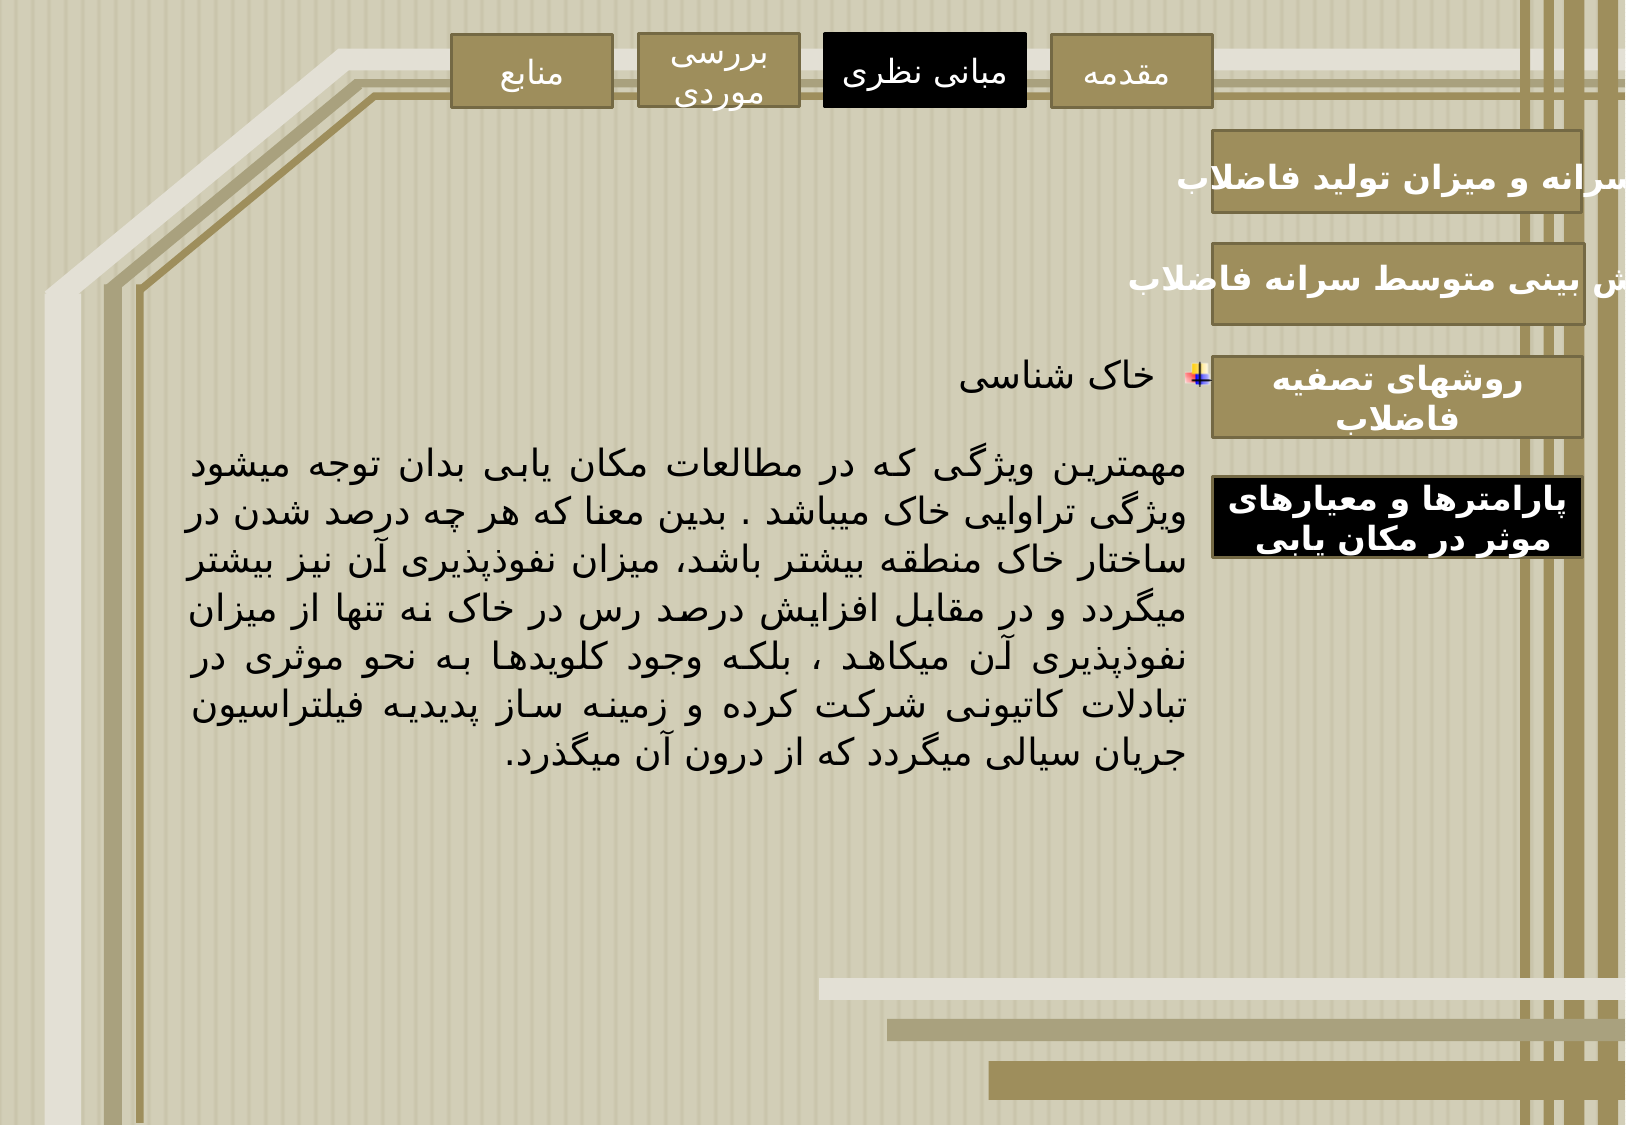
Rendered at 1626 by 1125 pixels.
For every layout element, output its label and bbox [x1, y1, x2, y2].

text_box [8, 0, 1625, 1125]
